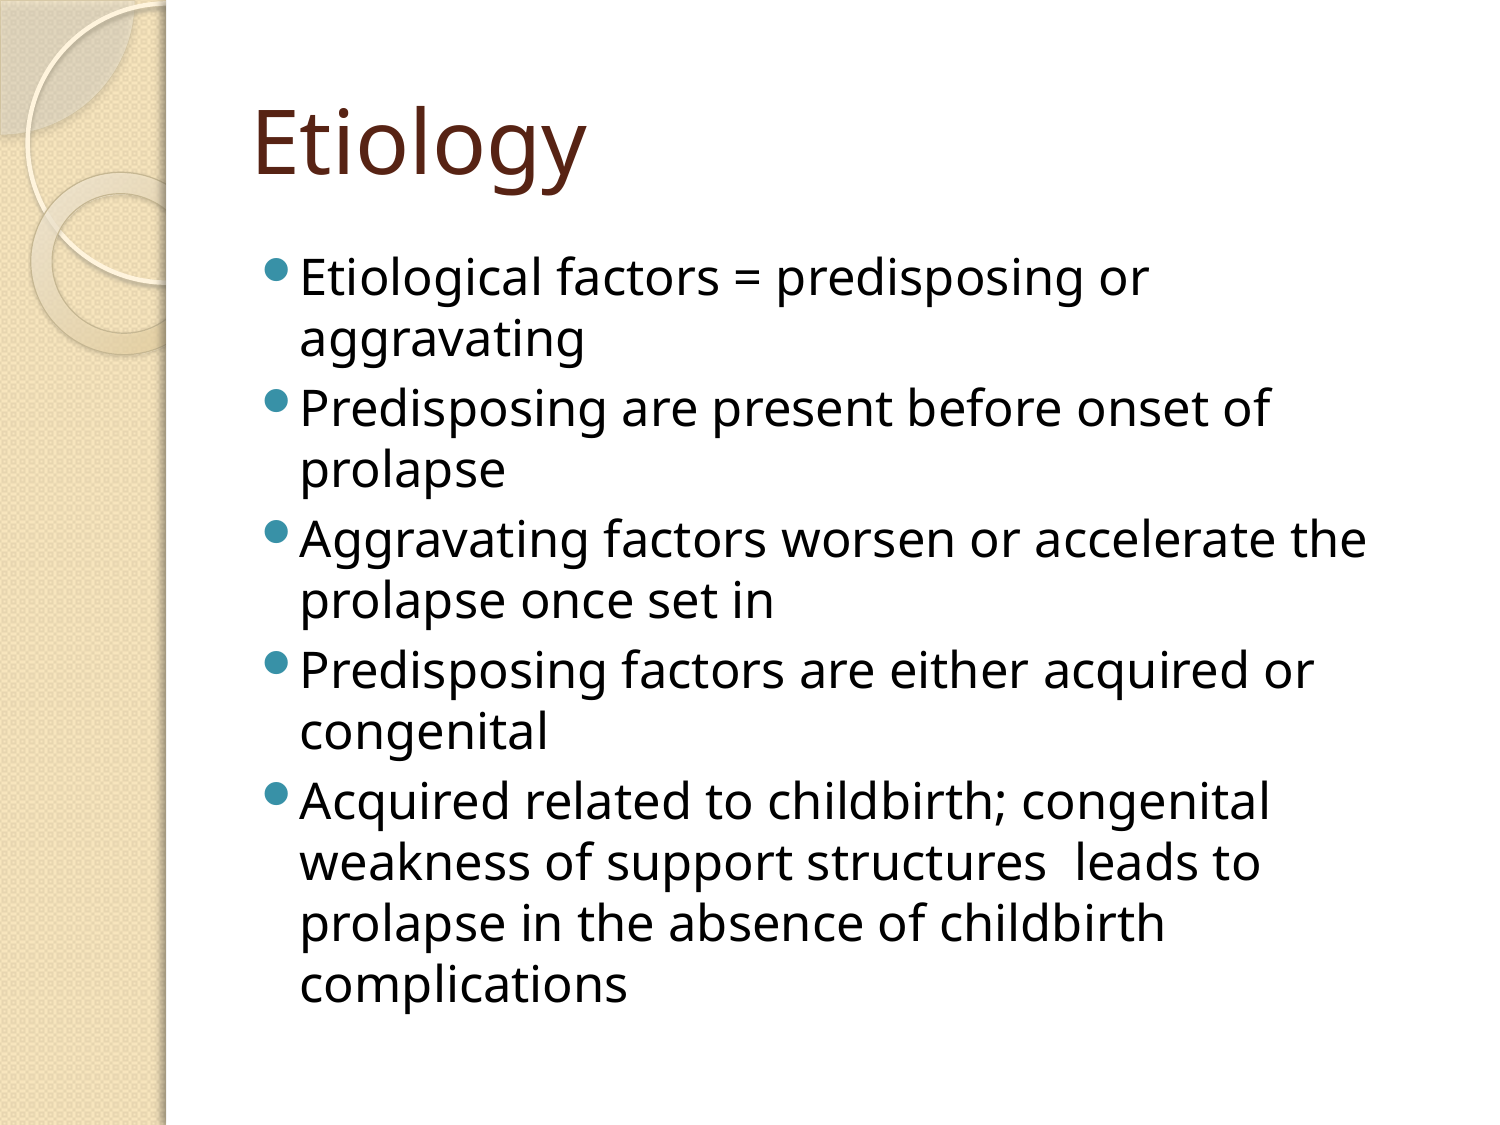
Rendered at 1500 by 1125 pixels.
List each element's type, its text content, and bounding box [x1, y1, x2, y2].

list Etiological factors = predisposing or aggravating Predisposing are present before onset of prolapse Aggravating factors worsen or accelerate the prolapse once set in Predisposing factors are either acquired or congenital Acquired related to childbirth; congenital weakness of support structures leads to prolapse in the absence of childbirth complications [235, 237, 1466, 1025]
title Etiology [235, 45, 1466, 233]
